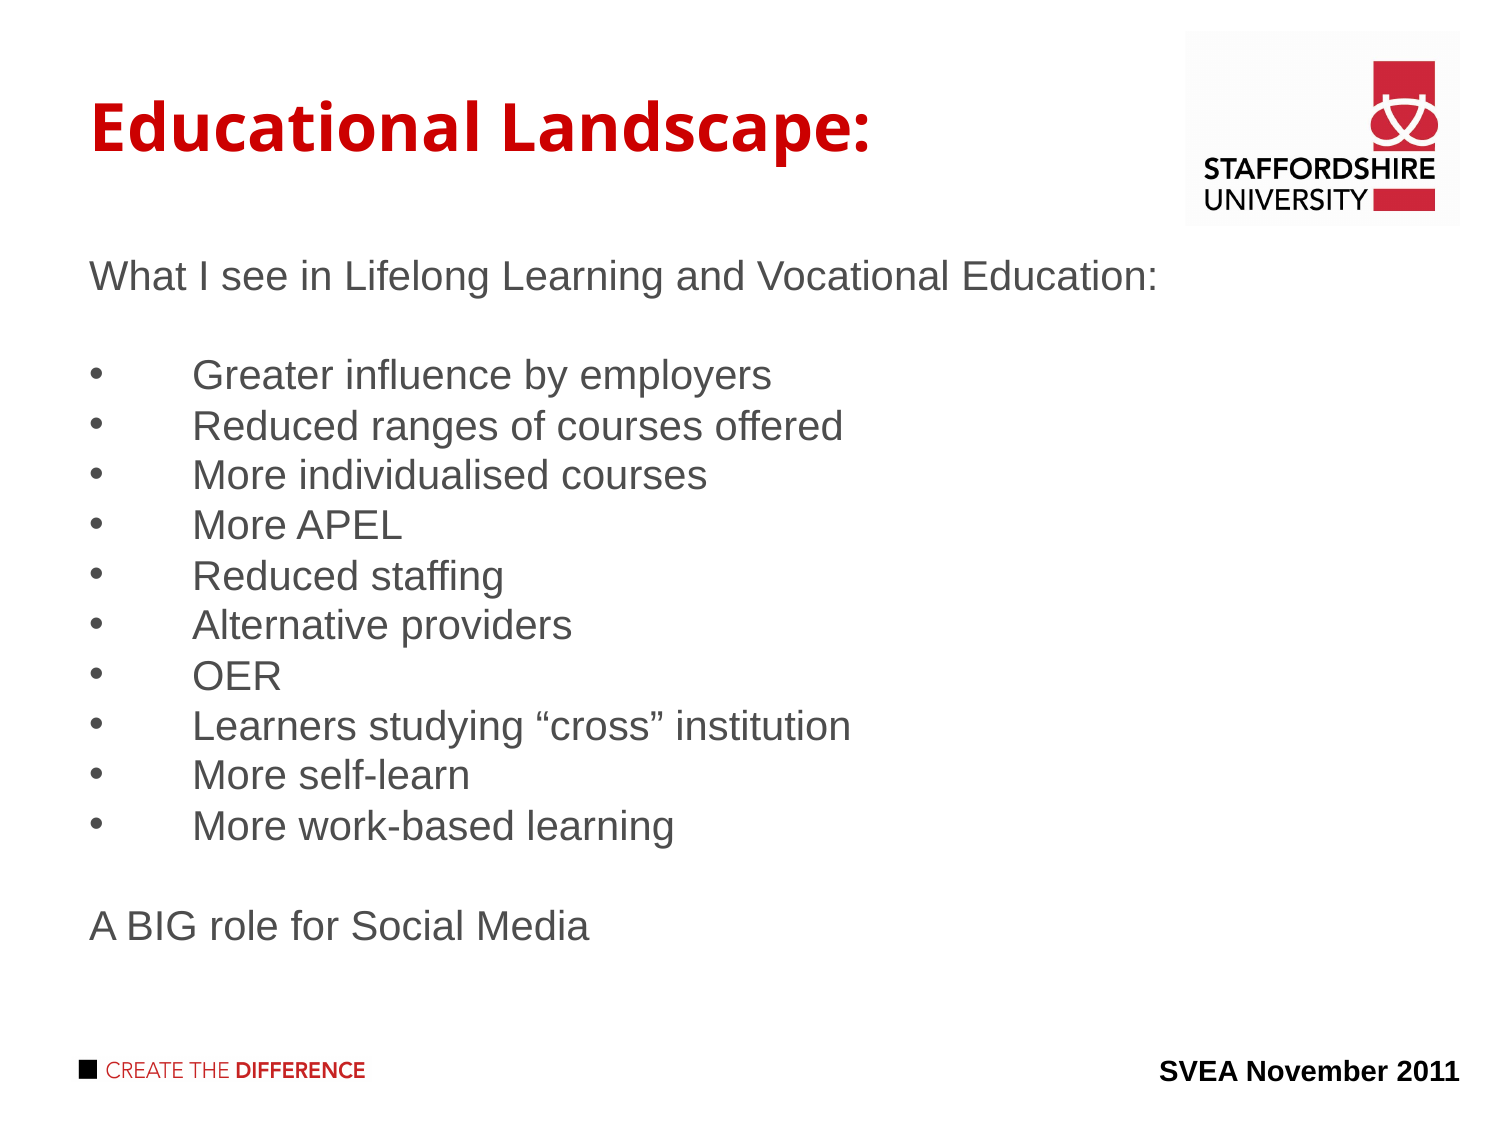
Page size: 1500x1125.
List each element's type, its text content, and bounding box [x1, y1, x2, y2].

picture [1185, 31, 1460, 226]
title Educational Landscape: [75, 45, 1425, 233]
text_box What I see in Lifelong Learning and Vocational Education: Greater influence by employers Reduced ranges of courses offered More individualised courses More APEL Reduced staffing Alternative providers OER Learners studying “cross” institution More self-learn More work-based learning A BIG role for Social Media [74, 240, 1434, 956]
picture [71, 1056, 372, 1082]
text_box SVEA November 2011 [1114, 1044, 1476, 1098]
